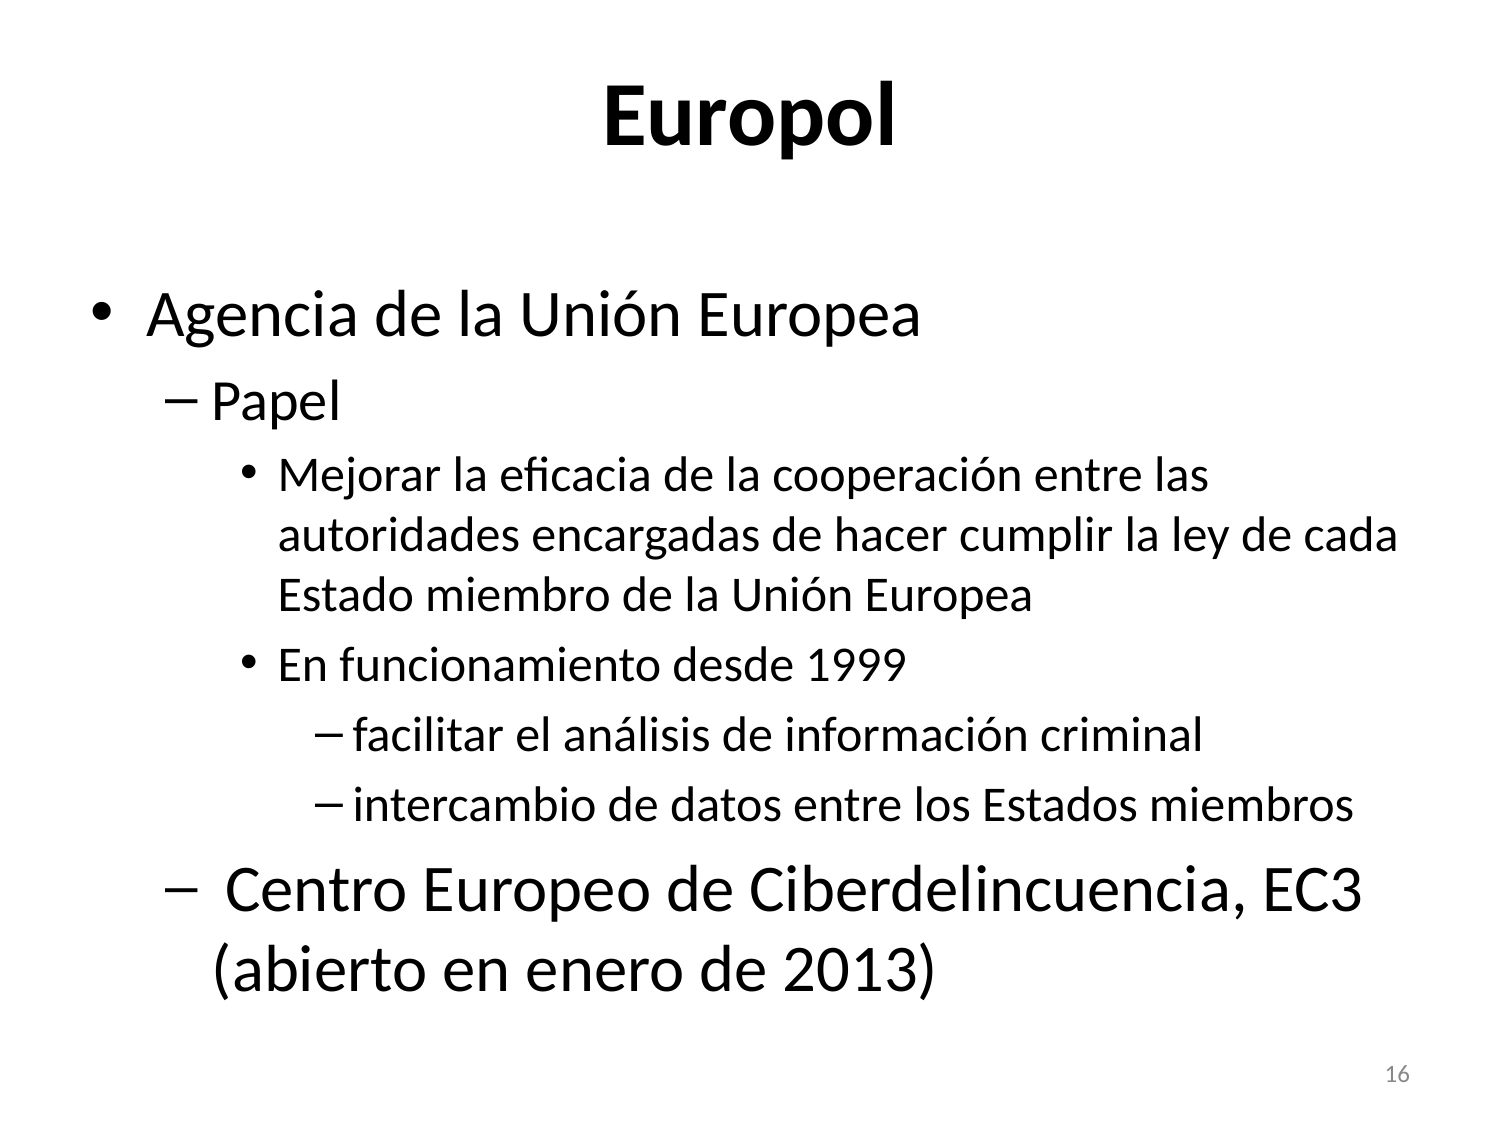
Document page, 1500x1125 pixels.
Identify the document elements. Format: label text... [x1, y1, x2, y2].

title Europol [75, 45, 1425, 172]
slide_number 16 [1074, 1042, 1425, 1103]
list Agencia de la Unión Europea Papel Mejorar la eficacia de la cooperación entre las autoridades encargadas de hacer cumplir la ley de cada Estado miembro de la Unión Europea En funcionamiento desde 1999 facilitar el análisis de información criminal intercambio de datos entre los Estados miembros Centro Europeo de Ciberdelincuencia, EC3 (abierto en enero de 2013) [75, 262, 1425, 1005]
